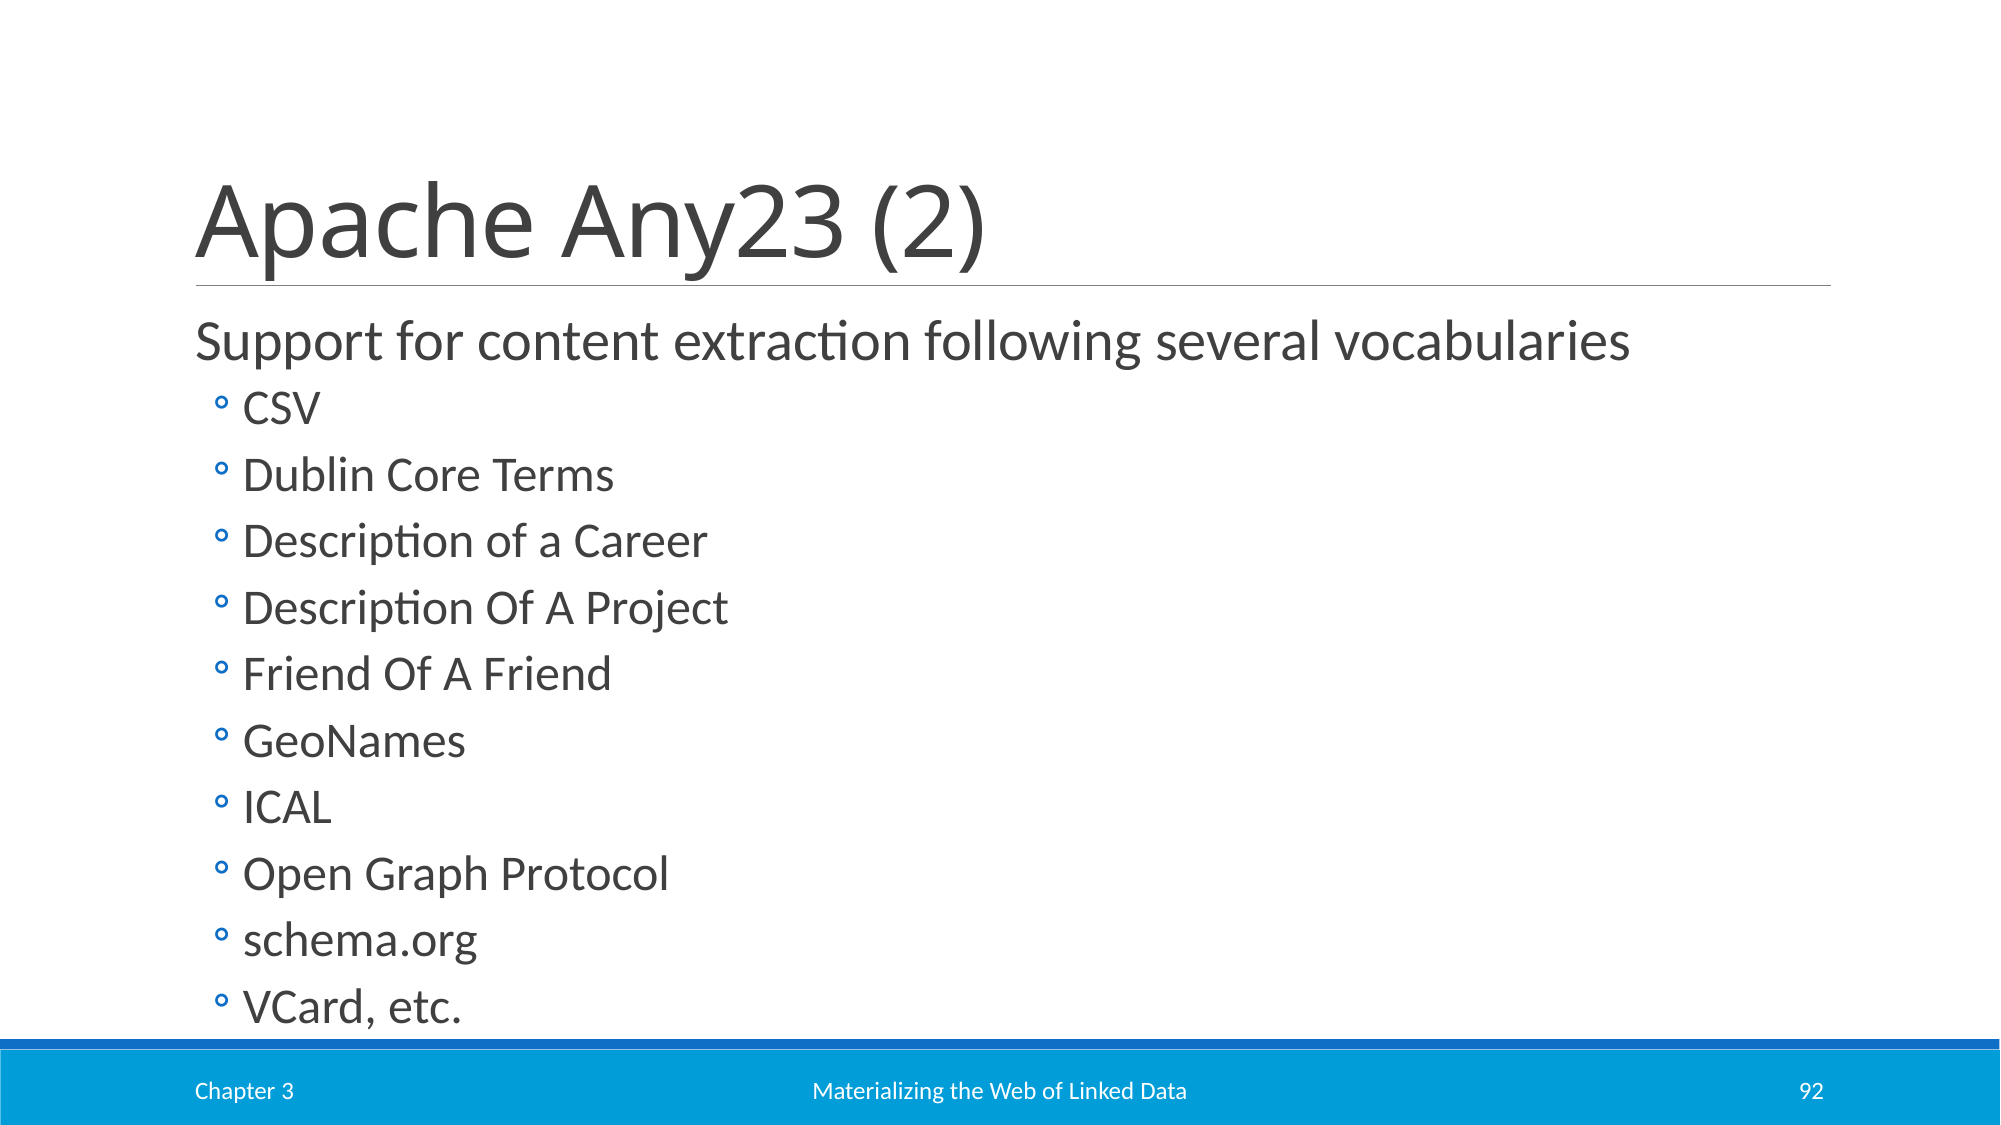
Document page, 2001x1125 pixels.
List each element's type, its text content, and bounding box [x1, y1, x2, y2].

slide_number Chapter 3 [180, 1059, 586, 1120]
slide_number 92 [1624, 1059, 1840, 1120]
list Support for content extraction following several vocabularies CSV Dublin Core Terms Description of a Career Description Of A Project Friend Of A Friend GeoNames ICAL Open Graph Protocol schema.org VCard, etc. [180, 302, 1830, 963]
title Apache Any23 (2) [180, 47, 1830, 285]
footer Materializing the Web of Linked Data [604, 1059, 1396, 1120]
